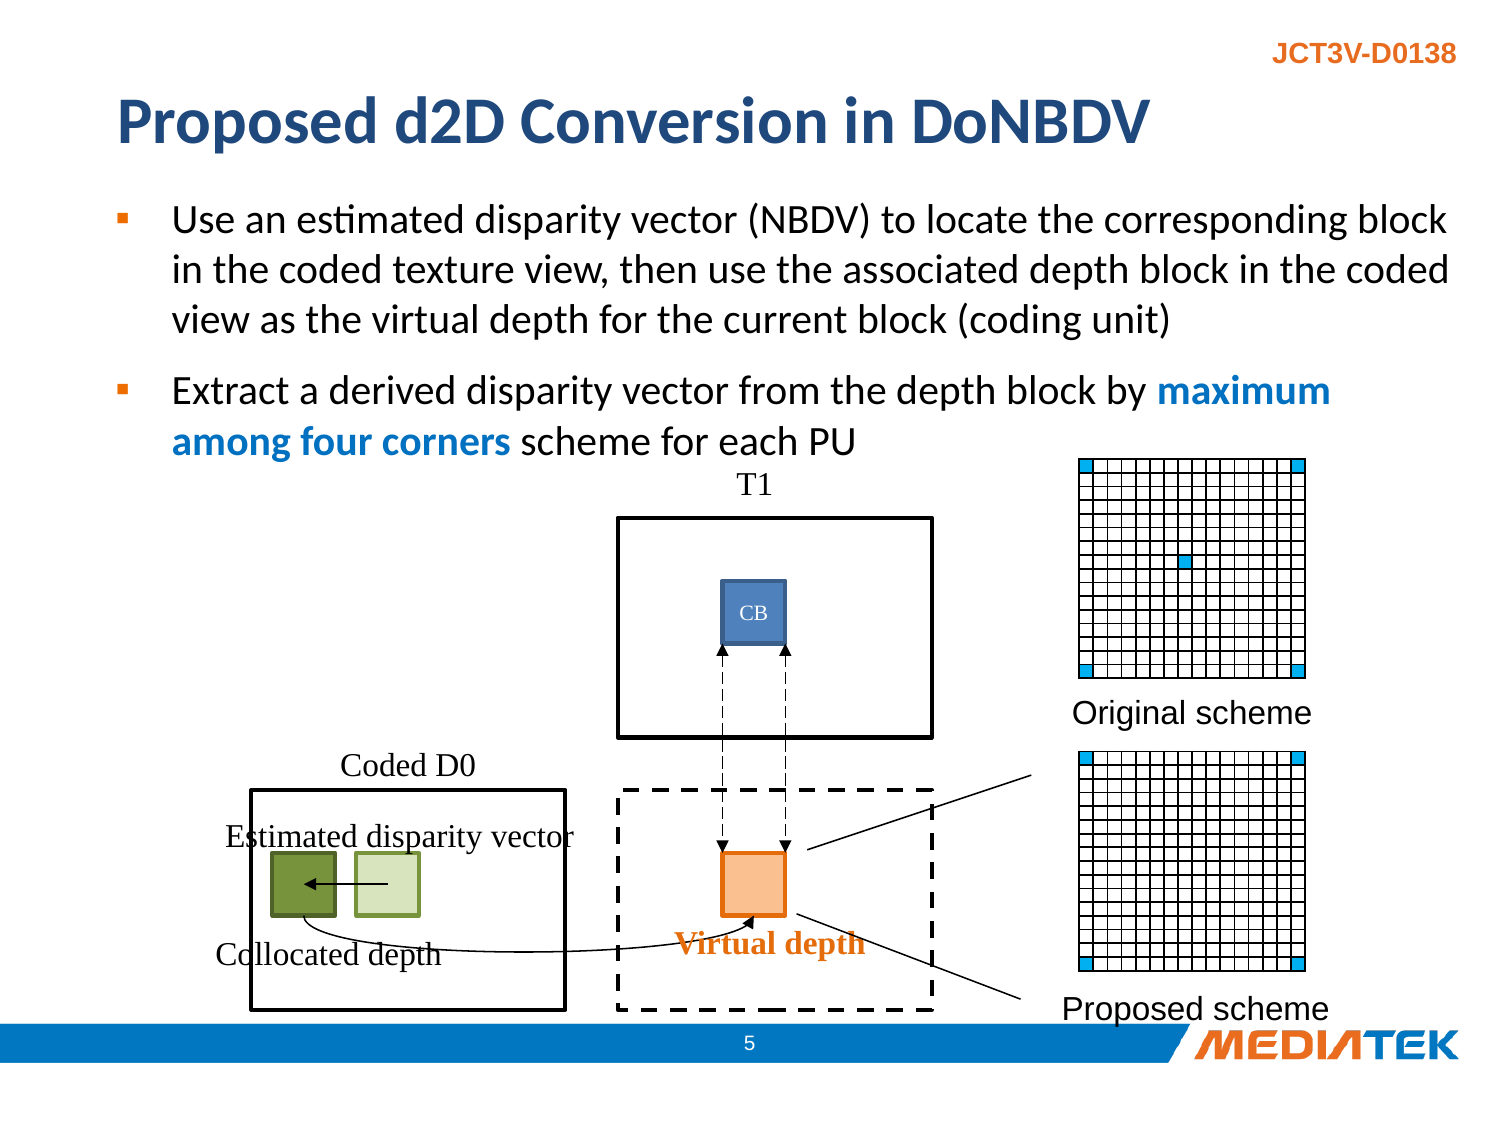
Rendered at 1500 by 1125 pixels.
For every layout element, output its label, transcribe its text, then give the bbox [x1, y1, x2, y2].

table_cell [1094, 821, 1107, 833]
table_cell [1278, 944, 1290, 956]
table_cell [1278, 835, 1290, 846]
table_cell [1094, 944, 1107, 956]
table_cell [1080, 835, 1092, 846]
table_cell [1080, 917, 1092, 929]
table_cell [1292, 487, 1304, 499]
table_cell [1264, 889, 1276, 901]
table_cell [1165, 528, 1177, 540]
table_cell [1122, 474, 1135, 486]
table_cell [1264, 652, 1276, 664]
table_cell [1108, 821, 1121, 833]
table_cell [1292, 665, 1304, 677]
table_cell [1264, 917, 1276, 929]
table_cell [1221, 930, 1234, 942]
table_cell [1193, 611, 1205, 623]
table_cell [1151, 583, 1163, 595]
table_cell [1094, 597, 1107, 609]
table_cell [1235, 793, 1248, 805]
table_header [1292, 752, 1304, 764]
table_cell [1264, 474, 1276, 486]
table_cell [1094, 501, 1107, 513]
table_cell [1235, 665, 1248, 677]
table_cell [1094, 474, 1107, 486]
table_cell [1249, 780, 1262, 792]
table_header [1278, 460, 1290, 472]
table_cell [1137, 556, 1149, 568]
table_cell [1278, 611, 1290, 623]
table_cell [1292, 556, 1304, 568]
table_cell [1151, 501, 1163, 513]
table_cell [1249, 487, 1262, 499]
table_cell [1094, 780, 1107, 792]
table_cell [1151, 665, 1163, 677]
table_cell [1278, 624, 1290, 636]
table_cell [1249, 556, 1262, 568]
table_cell [1264, 487, 1276, 499]
table_cell [1278, 542, 1290, 554]
table_cell [1122, 528, 1135, 540]
table_cell [1108, 793, 1121, 805]
table_cell [1080, 556, 1092, 568]
table_header [1249, 752, 1262, 764]
table_cell [1080, 807, 1092, 819]
table_cell [1249, 474, 1262, 486]
table_cell [1151, 944, 1163, 956]
table_cell [1207, 487, 1219, 499]
table_cell [1221, 876, 1234, 888]
table_header [1094, 460, 1107, 472]
table_cell [1108, 889, 1121, 901]
table_cell [1221, 835, 1234, 846]
table_cell [1179, 528, 1191, 540]
table_cell [1207, 583, 1219, 595]
table_cell [1094, 665, 1107, 677]
table_cell [1292, 528, 1304, 540]
table_cell [1080, 638, 1092, 650]
table_cell [1235, 611, 1248, 623]
table_cell [1235, 624, 1248, 636]
table_cell [1080, 611, 1092, 623]
table_cell [1292, 862, 1304, 874]
table_cell [1137, 876, 1149, 888]
table_cell [1221, 542, 1234, 554]
table_cell [1221, 474, 1234, 486]
table_cell [1292, 889, 1304, 901]
table_cell [1165, 930, 1177, 942]
table_cell [1278, 652, 1290, 664]
table_cell [1264, 624, 1276, 636]
table_cell [1080, 944, 1092, 956]
table_cell [1264, 780, 1276, 792]
table_cell [1094, 487, 1107, 499]
table_cell [1108, 597, 1121, 609]
table_cell [1094, 848, 1107, 860]
table_header [1122, 752, 1135, 764]
table_cell [1080, 597, 1092, 609]
table_cell [1165, 903, 1177, 915]
table_cell [1122, 876, 1135, 888]
table_cell [1179, 652, 1191, 664]
table_cell [1179, 821, 1191, 833]
table_cell [1094, 876, 1107, 888]
table_cell [1264, 944, 1276, 956]
table_cell [1108, 624, 1121, 636]
table_cell [1264, 611, 1276, 623]
table_cell [1264, 930, 1276, 942]
table_cell [1080, 930, 1092, 942]
table_cell [1207, 780, 1219, 792]
table_header [1207, 752, 1219, 764]
table_cell [1122, 780, 1135, 792]
table_cell [1249, 876, 1262, 888]
table_cell [1235, 903, 1248, 915]
table_cell [1264, 958, 1276, 970]
table_cell [1108, 944, 1121, 956]
table_header [1080, 460, 1092, 472]
table_cell [1193, 917, 1205, 929]
table_cell [1094, 556, 1107, 568]
table_cell [1221, 944, 1234, 956]
table_cell [1278, 848, 1290, 860]
table_cell [1221, 570, 1234, 582]
table_cell [1221, 821, 1234, 833]
table_cell [1207, 611, 1219, 623]
table_cell [1249, 638, 1262, 650]
table_cell [1264, 515, 1276, 527]
table_cell [1264, 528, 1276, 540]
table_cell [1264, 903, 1276, 915]
table_cell [1221, 528, 1234, 540]
table_cell [1179, 766, 1191, 778]
table_cell [1094, 862, 1107, 874]
table_cell [1108, 930, 1121, 942]
table_cell [1151, 793, 1163, 805]
table_cell [1080, 848, 1092, 860]
table_cell [1094, 793, 1107, 805]
table_cell [1108, 665, 1121, 677]
table_cell [1235, 780, 1248, 792]
table_cell [1207, 638, 1219, 650]
table_cell [1278, 515, 1290, 527]
table_cell [1235, 638, 1248, 650]
table_cell [1207, 528, 1219, 540]
table_cell [1235, 501, 1248, 513]
table_cell [1151, 611, 1163, 623]
table_cell [1108, 501, 1121, 513]
table_cell [1179, 862, 1191, 874]
table_cell [1193, 944, 1205, 956]
table_cell [1151, 807, 1163, 819]
table_cell [1207, 889, 1219, 901]
table_cell [1137, 542, 1149, 554]
table_cell [1151, 889, 1163, 901]
table_cell [1179, 570, 1191, 582]
table_cell [1137, 848, 1149, 860]
table_cell [1207, 930, 1219, 942]
table_cell [1278, 597, 1290, 609]
table_cell [1292, 835, 1304, 846]
table_cell [1137, 652, 1149, 664]
table_cell [1278, 766, 1290, 778]
table_cell [1292, 930, 1304, 942]
table_cell [1094, 958, 1107, 970]
table_cell [1221, 917, 1234, 929]
table_cell [1179, 638, 1191, 650]
table_cell [1122, 848, 1135, 860]
table_cell [1292, 515, 1304, 527]
table_cell [1122, 944, 1135, 956]
table_cell [1235, 930, 1248, 942]
table_cell [1165, 807, 1177, 819]
table_cell [1249, 611, 1262, 623]
table_cell [1278, 958, 1290, 970]
table_cell [1137, 611, 1149, 623]
table_cell [1122, 611, 1135, 623]
table_cell [1137, 624, 1149, 636]
table_cell [1179, 515, 1191, 527]
table_cell [1221, 652, 1234, 664]
table_cell [1165, 611, 1177, 623]
table_cell [1137, 638, 1149, 650]
table_cell [1264, 597, 1276, 609]
table_cell [1278, 889, 1290, 901]
table_cell [1165, 958, 1177, 970]
table_cell [1249, 652, 1262, 664]
text_box Original scheme [1057, 683, 1335, 739]
table_cell [1151, 570, 1163, 582]
table_cell [1094, 611, 1107, 623]
table_cell [1122, 583, 1135, 595]
table_cell [1094, 570, 1107, 582]
table_cell [1151, 542, 1163, 554]
table_cell [1193, 542, 1205, 554]
table_cell [1080, 665, 1092, 677]
table_cell [1122, 665, 1135, 677]
table_cell [1235, 487, 1248, 499]
table_cell [1179, 807, 1191, 819]
table_cell [1151, 917, 1163, 929]
table_cell [1292, 583, 1304, 595]
table_cell [1264, 835, 1276, 846]
table_header [1080, 752, 1092, 764]
table_cell [1249, 930, 1262, 942]
table_cell [1165, 515, 1177, 527]
table_cell [1207, 570, 1219, 582]
table_cell [1165, 583, 1177, 595]
table_cell [1094, 930, 1107, 942]
table_cell [1151, 556, 1163, 568]
table_cell [1278, 807, 1290, 819]
table_cell [1278, 474, 1290, 486]
table_cell [1080, 876, 1092, 888]
table_cell [1207, 793, 1219, 805]
table_cell [1165, 917, 1177, 929]
table_cell [1235, 807, 1248, 819]
table_header [1292, 460, 1304, 472]
table_cell [1292, 944, 1304, 956]
table_cell [1264, 876, 1276, 888]
table_cell [1151, 638, 1163, 650]
table_cell [1249, 958, 1262, 970]
table_header [1264, 752, 1276, 764]
table_cell [1122, 958, 1135, 970]
table_cell [1292, 638, 1304, 650]
table_cell [1179, 958, 1191, 970]
table_cell [1151, 876, 1163, 888]
table_cell [1278, 917, 1290, 929]
table_cell [1235, 583, 1248, 595]
table_cell [1151, 528, 1163, 540]
table_header [1122, 460, 1135, 472]
table_header [1249, 460, 1262, 472]
table_cell [1165, 876, 1177, 888]
table_cell [1122, 766, 1135, 778]
table_cell [1165, 556, 1177, 568]
table_cell [1151, 597, 1163, 609]
table_cell [1165, 638, 1177, 650]
table_cell [1278, 638, 1290, 650]
table_cell [1235, 958, 1248, 970]
table_cell [1122, 862, 1135, 874]
table_cell [1249, 835, 1262, 846]
table_cell [1193, 848, 1205, 860]
table_cell [1179, 597, 1191, 609]
table_header [1221, 752, 1234, 764]
table_cell [1264, 570, 1276, 582]
table_cell [1108, 652, 1121, 664]
table_cell [1108, 474, 1121, 486]
table_cell [1094, 515, 1107, 527]
table_cell [1080, 889, 1092, 901]
table_cell [1193, 515, 1205, 527]
table_cell [1122, 638, 1135, 650]
table_cell [1278, 665, 1290, 677]
table_cell [1207, 848, 1219, 860]
table_header [1108, 460, 1121, 472]
table_cell [1249, 542, 1262, 554]
table_cell [1151, 487, 1163, 499]
table_cell [1278, 501, 1290, 513]
table_cell [1207, 876, 1219, 888]
table_cell [1137, 889, 1149, 901]
table_cell [1193, 821, 1205, 833]
table_cell [1249, 528, 1262, 540]
table_cell [1278, 876, 1290, 888]
table_cell [1137, 821, 1149, 833]
table_cell [1235, 848, 1248, 860]
table_cell [1165, 780, 1177, 792]
table_cell [1137, 835, 1149, 846]
table_cell [1137, 930, 1149, 942]
table_cell [1193, 638, 1205, 650]
table_cell [1137, 583, 1149, 595]
table_header [1207, 460, 1219, 472]
table_header [1137, 752, 1149, 764]
table_cell [1080, 821, 1092, 833]
table_cell [1278, 903, 1290, 915]
table_cell [1151, 862, 1163, 874]
table_header [1193, 460, 1205, 472]
table_cell [1292, 652, 1304, 664]
table_cell [1207, 665, 1219, 677]
table_cell [1292, 474, 1304, 486]
table_cell [1094, 638, 1107, 650]
table_cell [1137, 780, 1149, 792]
table_cell [1292, 903, 1304, 915]
table_cell [1292, 542, 1304, 554]
table_cell [1207, 958, 1219, 970]
table_cell [1122, 917, 1135, 929]
table_cell [1278, 793, 1290, 805]
table_cell [1179, 542, 1191, 554]
title Proposed d2D Conversion in DoNBDV [101, 62, 1425, 172]
table_cell [1165, 766, 1177, 778]
table_cell [1249, 766, 1262, 778]
table_cell [1207, 821, 1219, 833]
table_cell [1151, 474, 1163, 486]
table_cell [1137, 515, 1149, 527]
table_cell [1221, 807, 1234, 819]
table_cell [1207, 556, 1219, 568]
table_cell [1094, 766, 1107, 778]
table_cell [1235, 889, 1248, 901]
table_cell [1264, 793, 1276, 805]
table_cell [1165, 793, 1177, 805]
table_cell [1193, 474, 1205, 486]
table_cell [1080, 583, 1092, 595]
table_cell [1278, 528, 1290, 540]
table_cell [1165, 889, 1177, 901]
table_cell [1179, 556, 1191, 568]
table_cell [1278, 930, 1290, 942]
table_cell [1094, 807, 1107, 819]
table_cell [1207, 917, 1219, 929]
table_cell [1094, 889, 1107, 901]
table_cell [1221, 958, 1234, 970]
table_header [1108, 752, 1121, 764]
table_header [1264, 460, 1276, 472]
table_cell [1278, 862, 1290, 874]
table_cell [1137, 487, 1149, 499]
table_cell [1080, 903, 1092, 915]
table_cell [1264, 638, 1276, 650]
table_cell [1122, 501, 1135, 513]
table_cell [1249, 862, 1262, 874]
table_cell [1292, 793, 1304, 805]
table_cell [1264, 501, 1276, 513]
table_cell [1137, 474, 1149, 486]
table_cell [1137, 528, 1149, 540]
table_cell [1165, 652, 1177, 664]
table_cell [1207, 835, 1219, 846]
table_cell [1094, 624, 1107, 636]
table_cell [1122, 487, 1135, 499]
table_cell [1235, 542, 1248, 554]
table_cell [1108, 570, 1121, 582]
table_cell [1137, 807, 1149, 819]
table_cell [1193, 556, 1205, 568]
table_cell [1122, 542, 1135, 554]
table_cell [1122, 652, 1135, 664]
table_cell [1221, 624, 1234, 636]
table_cell [1292, 876, 1304, 888]
table_cell [1207, 501, 1219, 513]
table_cell [1193, 903, 1205, 915]
table_cell [1264, 821, 1276, 833]
table_cell [1221, 780, 1234, 792]
table_cell [1278, 556, 1290, 568]
table_cell [1292, 958, 1304, 970]
table_cell [1179, 624, 1191, 636]
table_cell [1165, 665, 1177, 677]
table_cell [1108, 780, 1121, 792]
table_cell [1108, 917, 1121, 929]
table_cell [1221, 889, 1234, 901]
table_cell [1207, 542, 1219, 554]
table_cell [1221, 766, 1234, 778]
table_cell [1249, 624, 1262, 636]
table_cell [1264, 848, 1276, 860]
table_cell [1137, 944, 1149, 956]
table_cell [1080, 501, 1092, 513]
table_cell [1235, 821, 1248, 833]
table_cell [1080, 624, 1092, 636]
table_cell [1080, 487, 1092, 499]
table_cell [1264, 583, 1276, 595]
table_cell [1108, 556, 1121, 568]
table_cell [1108, 583, 1121, 595]
table_cell [1221, 665, 1234, 677]
table_cell [1080, 766, 1092, 778]
table_cell [1193, 958, 1205, 970]
table_cell [1292, 597, 1304, 609]
table_header [1235, 460, 1248, 472]
table_cell [1235, 474, 1248, 486]
table_cell [1080, 570, 1092, 582]
table_cell [1179, 583, 1191, 595]
table_cell [1235, 556, 1248, 568]
table_cell [1151, 930, 1163, 942]
table_cell [1249, 665, 1262, 677]
table_cell [1264, 542, 1276, 554]
table_cell [1179, 876, 1191, 888]
table_cell [1249, 889, 1262, 901]
table_cell [1193, 624, 1205, 636]
table_cell [1193, 570, 1205, 582]
table_header [1094, 752, 1107, 764]
table_cell [1122, 793, 1135, 805]
table_cell [1122, 807, 1135, 819]
table_cell [1221, 597, 1234, 609]
table_cell [1207, 766, 1219, 778]
picture [789, 1023, 1459, 1063]
table_cell [1235, 917, 1248, 929]
table_cell [1137, 570, 1149, 582]
table_cell [1193, 766, 1205, 778]
table_cell [1207, 903, 1219, 915]
table_cell [1193, 583, 1205, 595]
table_cell [1249, 583, 1262, 595]
table_cell [1108, 876, 1121, 888]
table_cell [1108, 487, 1121, 499]
table_header [1179, 460, 1191, 472]
table_cell [1235, 570, 1248, 582]
table_cell [1179, 848, 1191, 860]
table_cell [1207, 515, 1219, 527]
table_cell [1122, 930, 1135, 942]
table_cell [1193, 835, 1205, 846]
table_cell [1221, 487, 1234, 499]
table_cell [1221, 556, 1234, 568]
table_cell [1193, 528, 1205, 540]
table_cell [1080, 793, 1092, 805]
table_cell [1137, 958, 1149, 970]
table_cell [1179, 835, 1191, 846]
table_cell [1264, 665, 1276, 677]
table_cell [1108, 848, 1121, 860]
table_cell [1151, 848, 1163, 860]
table_cell [1221, 611, 1234, 623]
table_cell [1094, 528, 1107, 540]
table_cell [1264, 807, 1276, 819]
table_header [1179, 752, 1191, 764]
table_cell [1235, 835, 1248, 846]
table_cell [1080, 862, 1092, 874]
table_cell [1278, 780, 1290, 792]
table_cell [1108, 611, 1121, 623]
table_cell [1094, 903, 1107, 915]
text_box Proposed scheme [1046, 979, 1346, 1034]
table_cell [1235, 876, 1248, 888]
table_cell [1193, 807, 1205, 819]
table_cell [1193, 652, 1205, 664]
table_cell [1108, 835, 1121, 846]
table_cell [1235, 766, 1248, 778]
table_cell [1108, 862, 1121, 874]
table_cell [1221, 793, 1234, 805]
table_cell [1249, 807, 1262, 819]
table_cell [1249, 944, 1262, 956]
table_cell [1292, 624, 1304, 636]
table_cell [1207, 624, 1219, 636]
table_cell [1080, 780, 1092, 792]
table_cell [1207, 944, 1219, 956]
table_cell [1080, 652, 1092, 664]
table_cell [1249, 848, 1262, 860]
table_cell [1137, 501, 1149, 513]
table_cell [1278, 821, 1290, 833]
table_cell [1193, 930, 1205, 942]
table_header [1278, 752, 1290, 764]
table_cell [1249, 793, 1262, 805]
table_cell [1193, 862, 1205, 874]
table_cell [1221, 848, 1234, 860]
table_cell [1179, 474, 1191, 486]
table_cell [1165, 624, 1177, 636]
table_cell [1292, 501, 1304, 513]
table_cell [1108, 542, 1121, 554]
table_cell [1278, 570, 1290, 582]
table_cell [1165, 821, 1177, 833]
table_cell [1193, 665, 1205, 677]
table_cell [1165, 944, 1177, 956]
table_cell [1264, 766, 1276, 778]
table_header [1151, 460, 1163, 472]
table_cell [1179, 780, 1191, 792]
table_cell [1278, 487, 1290, 499]
table_cell [1080, 958, 1092, 970]
table_cell [1235, 528, 1248, 540]
table_cell [1221, 638, 1234, 650]
table_cell [1137, 793, 1149, 805]
table_cell [1193, 876, 1205, 888]
table_cell [1094, 835, 1107, 846]
table_cell [1165, 474, 1177, 486]
table_cell [1249, 597, 1262, 609]
table_cell [1137, 917, 1149, 929]
table_cell [1122, 821, 1135, 833]
table_cell [1151, 652, 1163, 664]
table_cell [1151, 766, 1163, 778]
table_cell [1249, 515, 1262, 527]
slide_number 4 [711, 1022, 789, 1090]
table_cell [1292, 917, 1304, 929]
table_cell [1292, 807, 1304, 819]
table_cell [1235, 515, 1248, 527]
table_cell [1137, 766, 1149, 778]
table_cell [1165, 501, 1177, 513]
table_cell [1249, 570, 1262, 582]
table_cell [1179, 487, 1191, 499]
table_cell [1165, 835, 1177, 846]
table_cell [1292, 611, 1304, 623]
table_cell [1165, 542, 1177, 554]
table_cell [1122, 889, 1135, 901]
table_cell [1292, 821, 1304, 833]
table_cell [1207, 807, 1219, 819]
table_cell [1193, 780, 1205, 792]
table_cell [1122, 556, 1135, 568]
table_cell [1151, 958, 1163, 970]
table_cell [1165, 862, 1177, 874]
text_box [198, 454, 1032, 1011]
table_cell [1122, 835, 1135, 846]
table_cell [1108, 958, 1121, 970]
table_cell [1249, 821, 1262, 833]
table_cell [1292, 780, 1304, 792]
table_cell [1108, 638, 1121, 650]
table_cell [1249, 501, 1262, 513]
table_cell [1151, 821, 1163, 833]
table_cell [1264, 862, 1276, 874]
picture [0, 1023, 711, 1063]
table_cell [1221, 583, 1234, 595]
table_cell [1165, 570, 1177, 582]
table_cell [1094, 583, 1107, 595]
table_cell [1193, 501, 1205, 513]
table_cell [1122, 570, 1135, 582]
table_cell [1221, 501, 1234, 513]
table_cell [1122, 597, 1135, 609]
table_cell [1207, 652, 1219, 664]
table_cell [1179, 930, 1191, 942]
table_cell [1165, 487, 1177, 499]
table_cell [1193, 889, 1205, 901]
table_cell [1292, 766, 1304, 778]
table_cell [1235, 652, 1248, 664]
table_cell [1108, 766, 1121, 778]
table_cell [1080, 474, 1092, 486]
table_cell [1122, 624, 1135, 636]
table_cell [1122, 515, 1135, 527]
table_cell [1179, 501, 1191, 513]
table_cell [1264, 556, 1276, 568]
table_cell [1207, 474, 1219, 486]
table_cell [1193, 487, 1205, 499]
table_cell [1108, 515, 1121, 527]
table_cell [1235, 597, 1248, 609]
table_cell [1292, 848, 1304, 860]
table_header [1137, 460, 1149, 472]
table_cell [1080, 515, 1092, 527]
table_cell [1137, 665, 1149, 677]
table_cell [1221, 515, 1234, 527]
table_cell [1179, 793, 1191, 805]
table_cell [1193, 793, 1205, 805]
table_cell [1151, 835, 1163, 846]
table_cell [1179, 665, 1191, 677]
table_cell [1221, 862, 1234, 874]
table_cell [1108, 903, 1121, 915]
table_cell [1235, 862, 1248, 874]
table_cell [1193, 597, 1205, 609]
table_header [1165, 752, 1177, 764]
table_cell [1179, 903, 1191, 915]
table_cell [1151, 780, 1163, 792]
table_header [1235, 752, 1248, 764]
table_cell [1292, 570, 1304, 582]
table_cell [1151, 515, 1163, 527]
table_cell [1080, 542, 1092, 554]
table_cell [1278, 583, 1290, 595]
table_header [1151, 752, 1163, 764]
table_cell [1249, 903, 1262, 915]
table_cell [1165, 848, 1177, 860]
table_cell [1094, 652, 1107, 664]
table_header [1193, 752, 1205, 764]
table_cell [1221, 903, 1234, 915]
table_header [1165, 460, 1177, 472]
table_cell [1151, 624, 1163, 636]
table_cell [1137, 862, 1149, 874]
table_cell [1108, 528, 1121, 540]
table_cell [1137, 903, 1149, 915]
table_cell [1094, 542, 1107, 554]
table_cell [1207, 862, 1219, 874]
table_cell [1179, 889, 1191, 901]
table_header [1221, 460, 1234, 472]
table_cell [1151, 903, 1163, 915]
table_cell [1137, 597, 1149, 609]
table_cell [1094, 917, 1107, 929]
table_cell [1122, 903, 1135, 915]
table_cell [1179, 944, 1191, 956]
table_cell [1235, 944, 1248, 956]
table_cell [1249, 917, 1262, 929]
table_cell [1165, 597, 1177, 609]
table_cell [1207, 597, 1219, 609]
table_cell [1179, 611, 1191, 623]
table_cell [1179, 917, 1191, 929]
table_cell [1108, 807, 1121, 819]
list Use an estimated disparity vector (NBDV) to locate the corresponding block in the coded texture view, then use the associated depth block in the coded view as the virtual depth for the current block (coding unit) Extract a derived disparity vector from the depth block by maximum among four corners scheme for each PU [100, 184, 1472, 935]
table_cell [1080, 528, 1092, 540]
